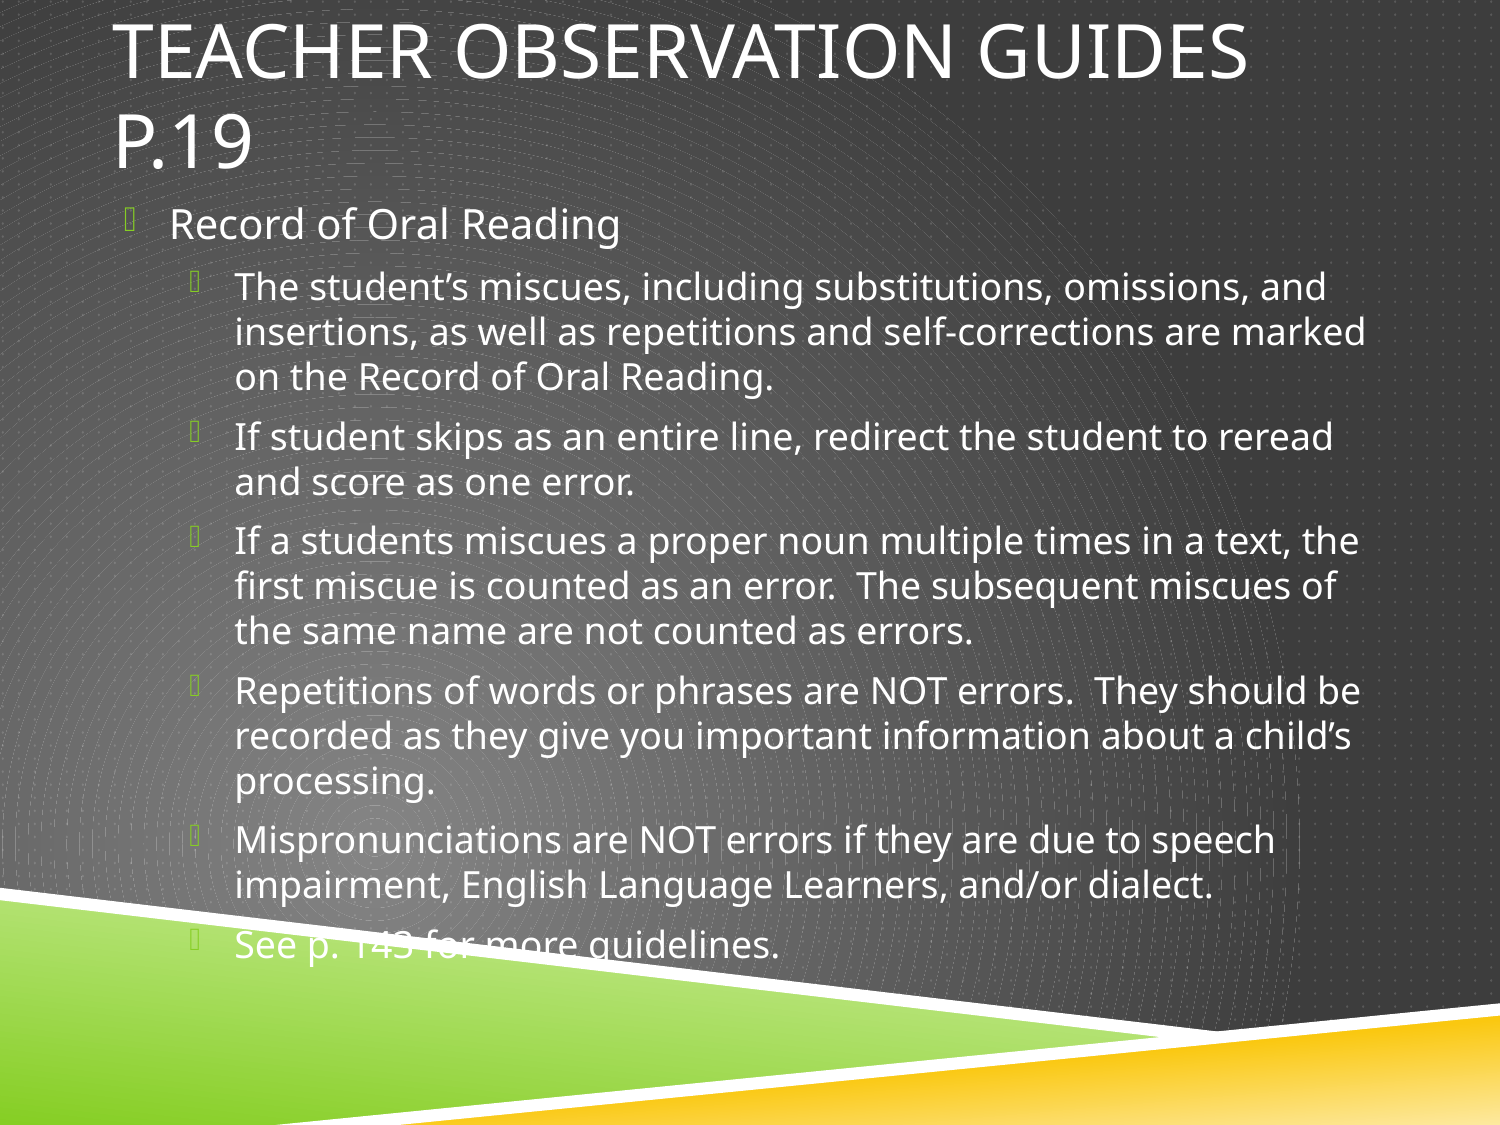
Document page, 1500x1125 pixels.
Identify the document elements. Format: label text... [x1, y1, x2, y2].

list Record of Oral Reading The student’s miscues, including substitutions, omissions, and insertions, as well as repetitions and self-corrections are marked on the Record of Oral Reading. If student skips as an entire line, redirect the student to reread and score as one error. If a students miscues a proper noun multiple times in a text, the first miscue is counted as an error. The subsequent miscues of the same name are not counted as errors. Repetitions of words or phrases are NOT errors. They should be recorded as they give you important information about a child’s processing. Mispronunciations are NOT errors if they are due to speech impairment, English Language Learners, and/or dialect. See p. 143 for more guidelines. [112, 190, 1388, 975]
title Teacher Observation Guides p.19 [112, 0, 1388, 188]
